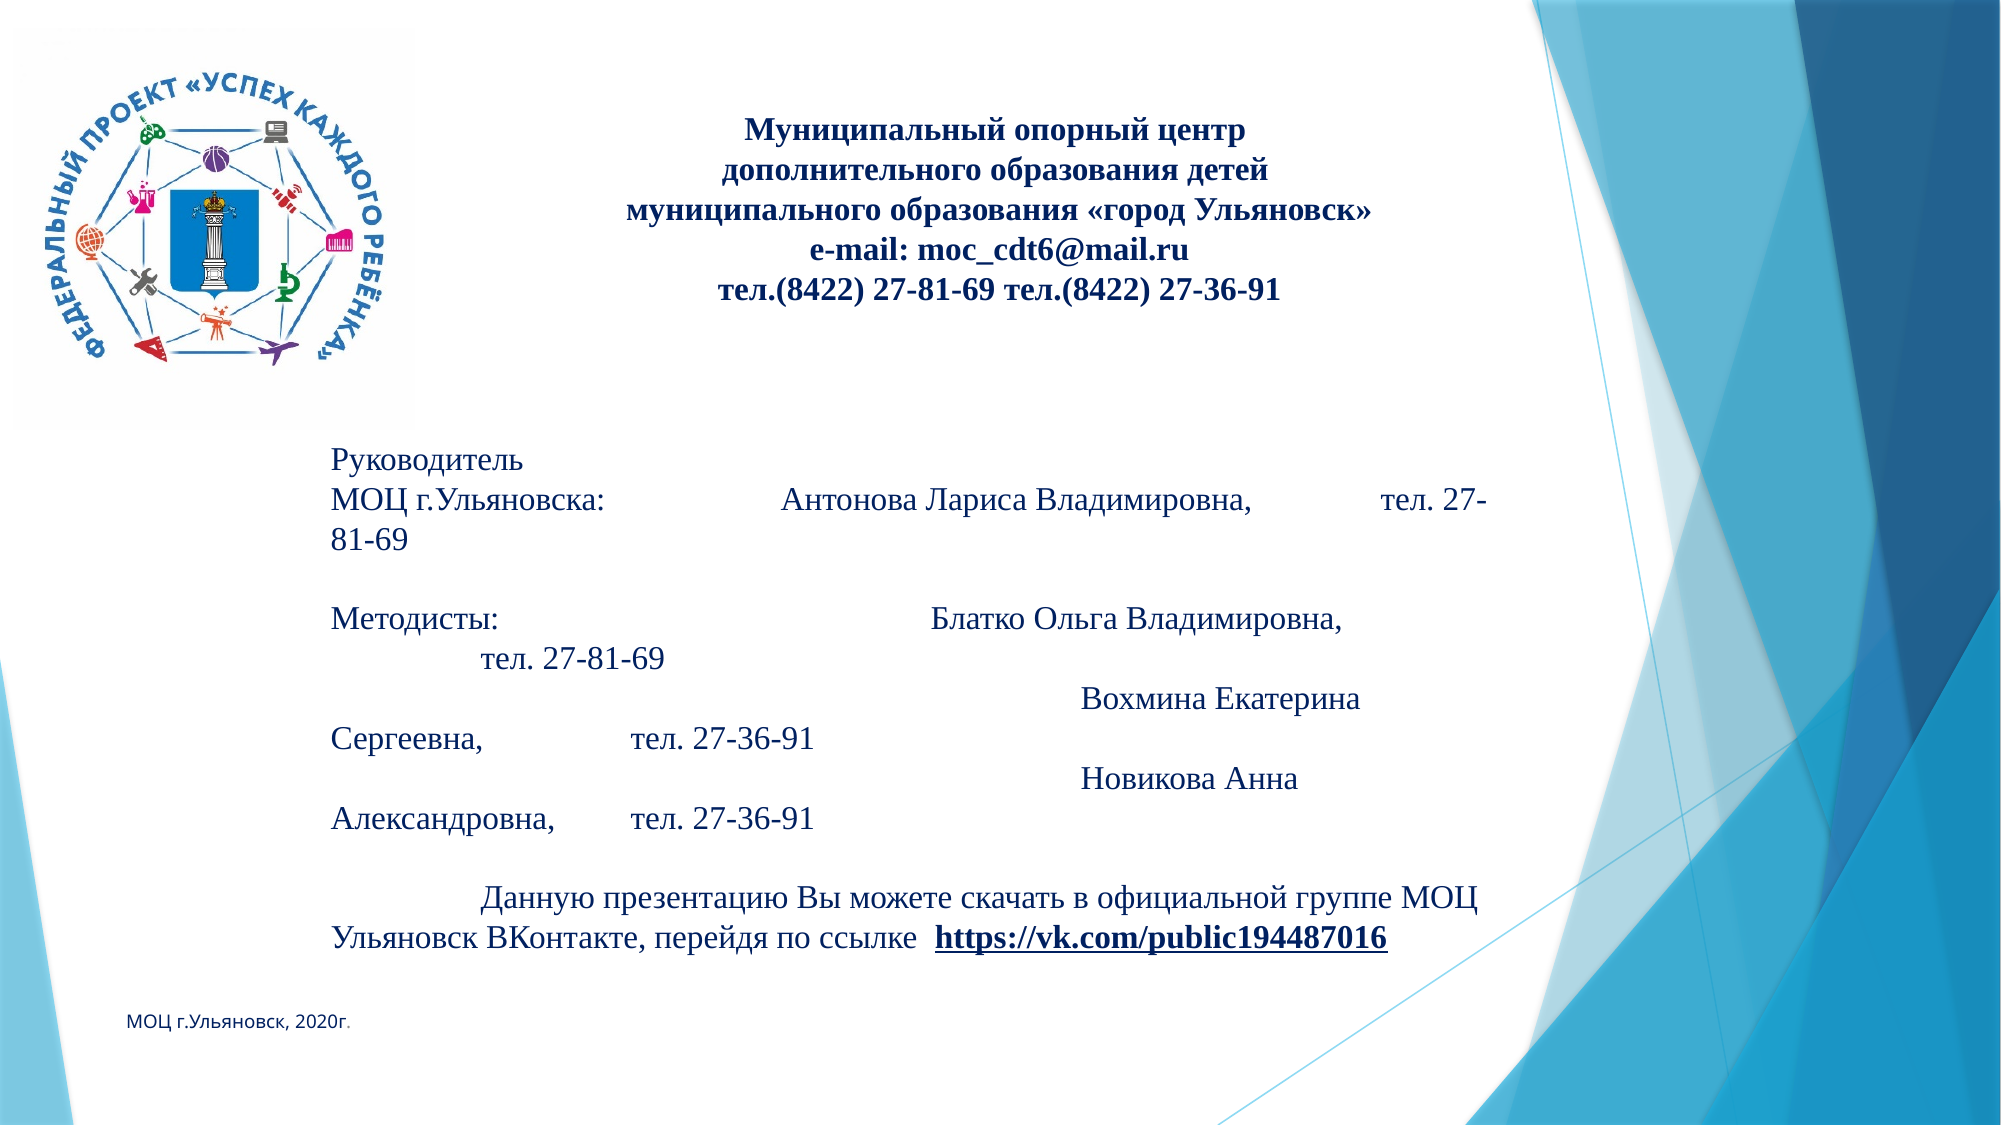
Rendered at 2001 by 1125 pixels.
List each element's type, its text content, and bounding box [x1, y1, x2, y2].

footer МОЦ г.Ульяновск, 2020г. [111, 991, 1145, 1051]
title Муниципальный опорный центр дополнительного образования детей муниципального образования «город Ульяновск» e-mail: moc_cdt6@mail.ru тел.(8422) 27-81-69 тел.(8422) 27-36-91 [478, 99, 1522, 317]
list Руководитель МОЦ г.Ульяновска: Антонова Лариса Владимировна, тел. 27-81-69 Методисты: Блатко Ольга Владимировна, тел. 27-81-69 Вохмина Екатерина Сергеевна, тел. 27-36-91 Новикова Анна Александровна, тел. 27-36-91 Данную презентацию Вы можете скачать в официальной группе МОЦ Ульяновск ВКонтакте, перейдя по ссылке https://vk.com/public194487016 [315, 429, 1522, 991]
picture [12, 27, 416, 431]
